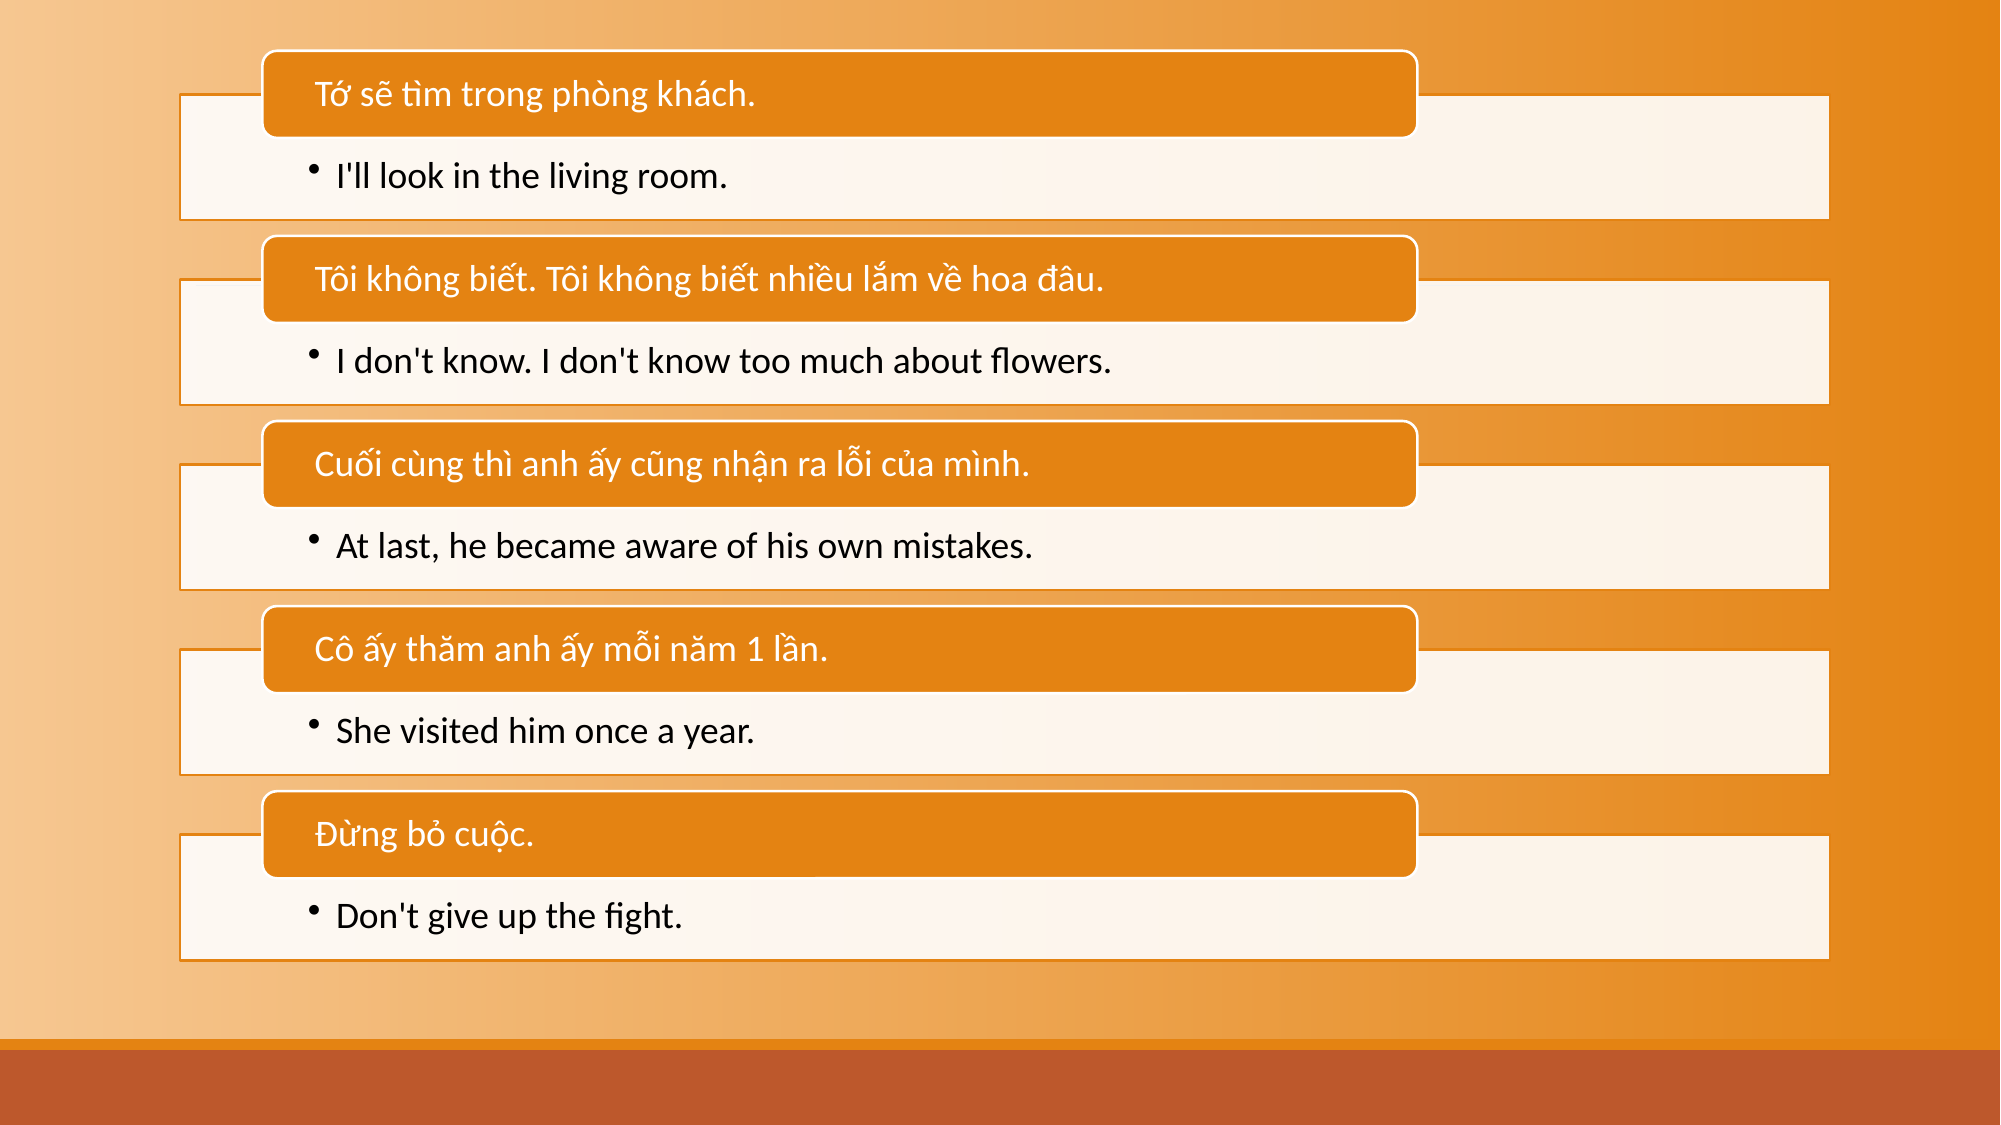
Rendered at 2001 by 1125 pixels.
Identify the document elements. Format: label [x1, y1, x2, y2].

list [179, 47, 1831, 964]
